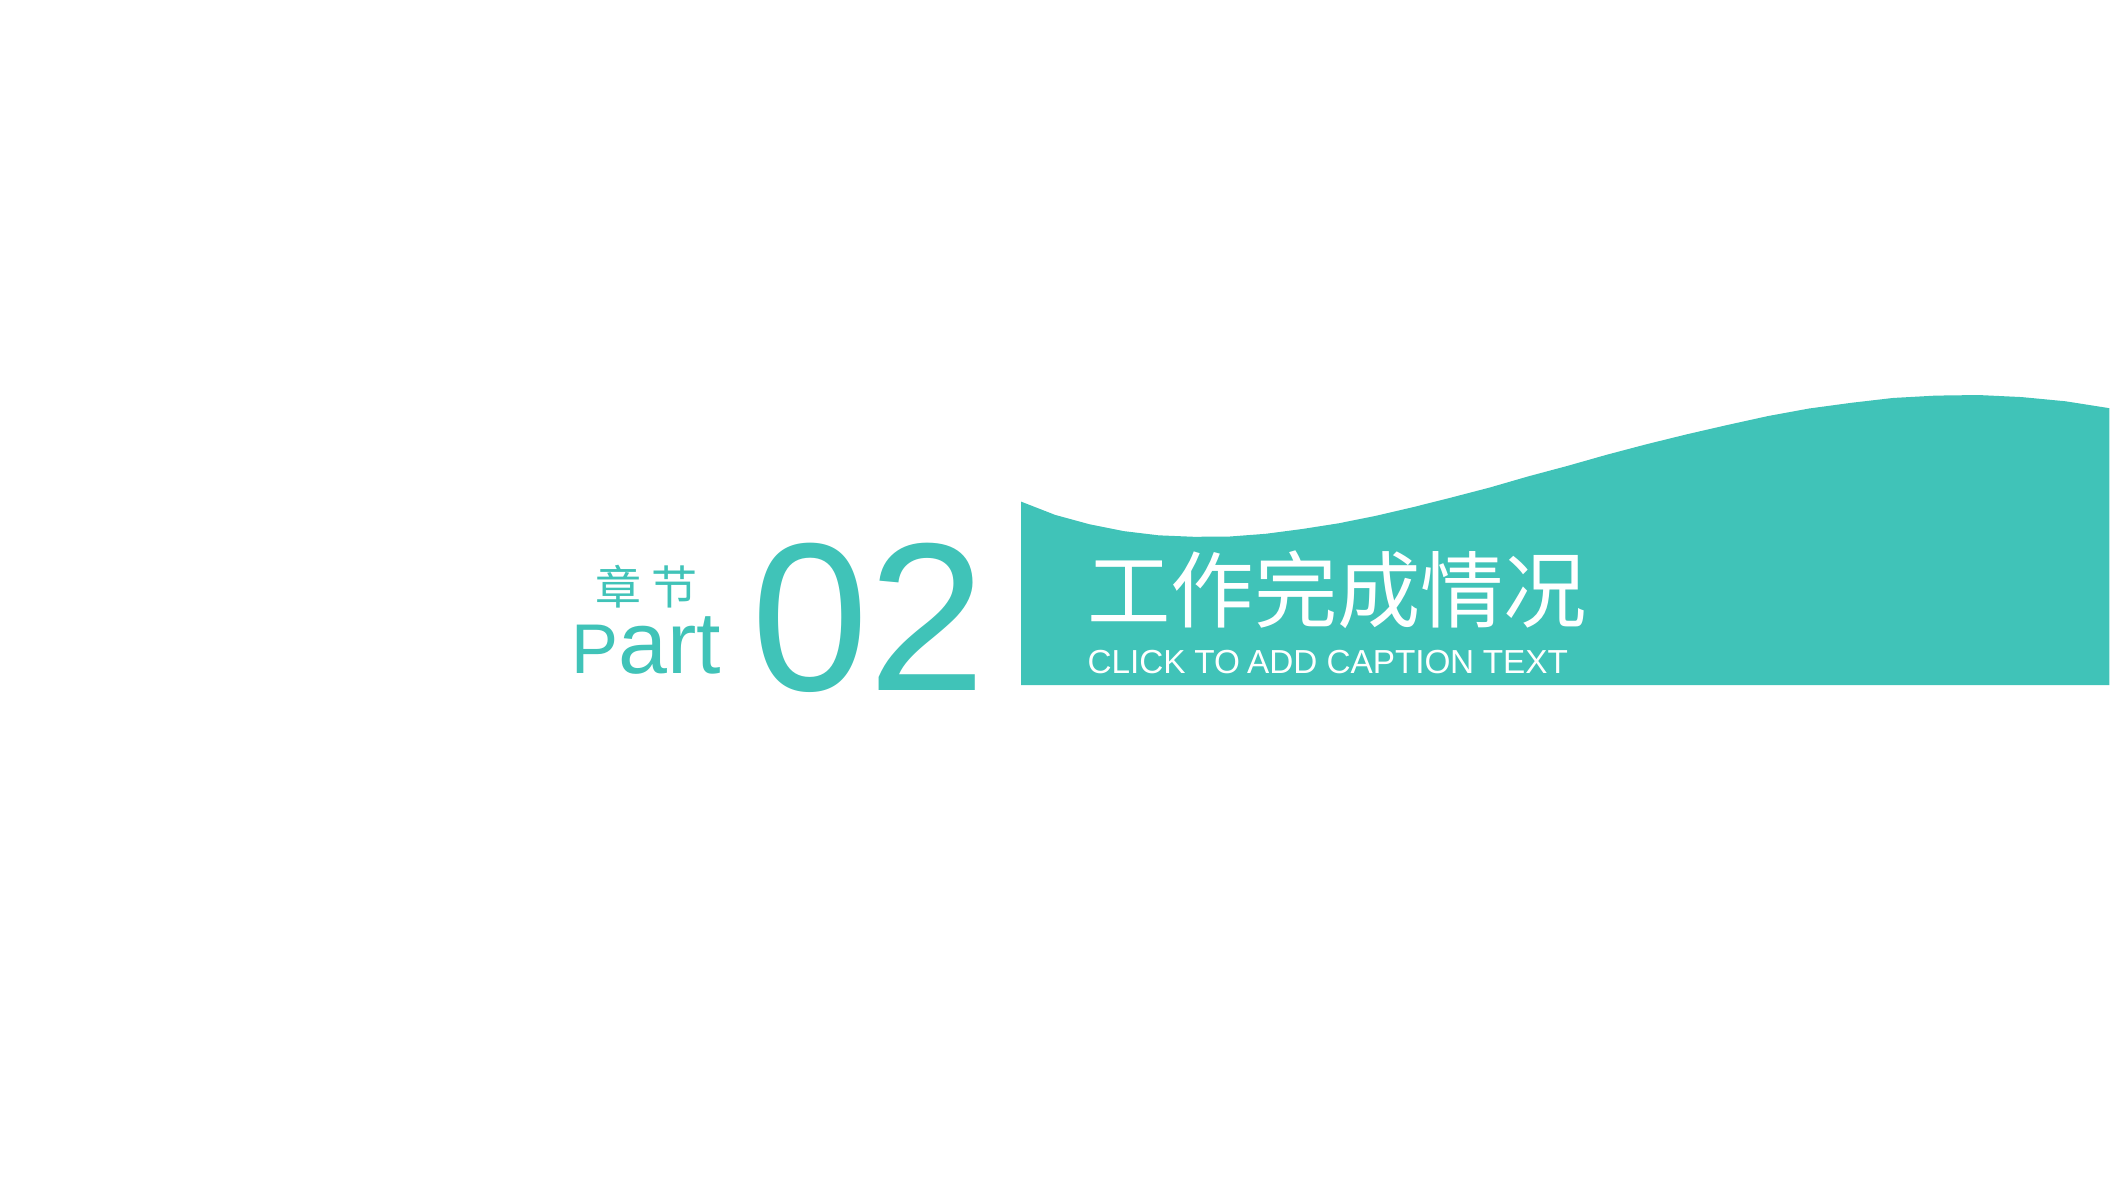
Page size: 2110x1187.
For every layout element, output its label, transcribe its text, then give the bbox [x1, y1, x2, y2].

text_box Part [571, 586, 722, 692]
text_box 工作完成情况 [1087, 549, 1693, 640]
text_box 02 [751, 479, 986, 733]
text_box CLICK TO ADD CAPTION TEXT [1087, 644, 1693, 681]
text_box [1021, 395, 2110, 686]
text_box 章 节 [595, 558, 698, 614]
